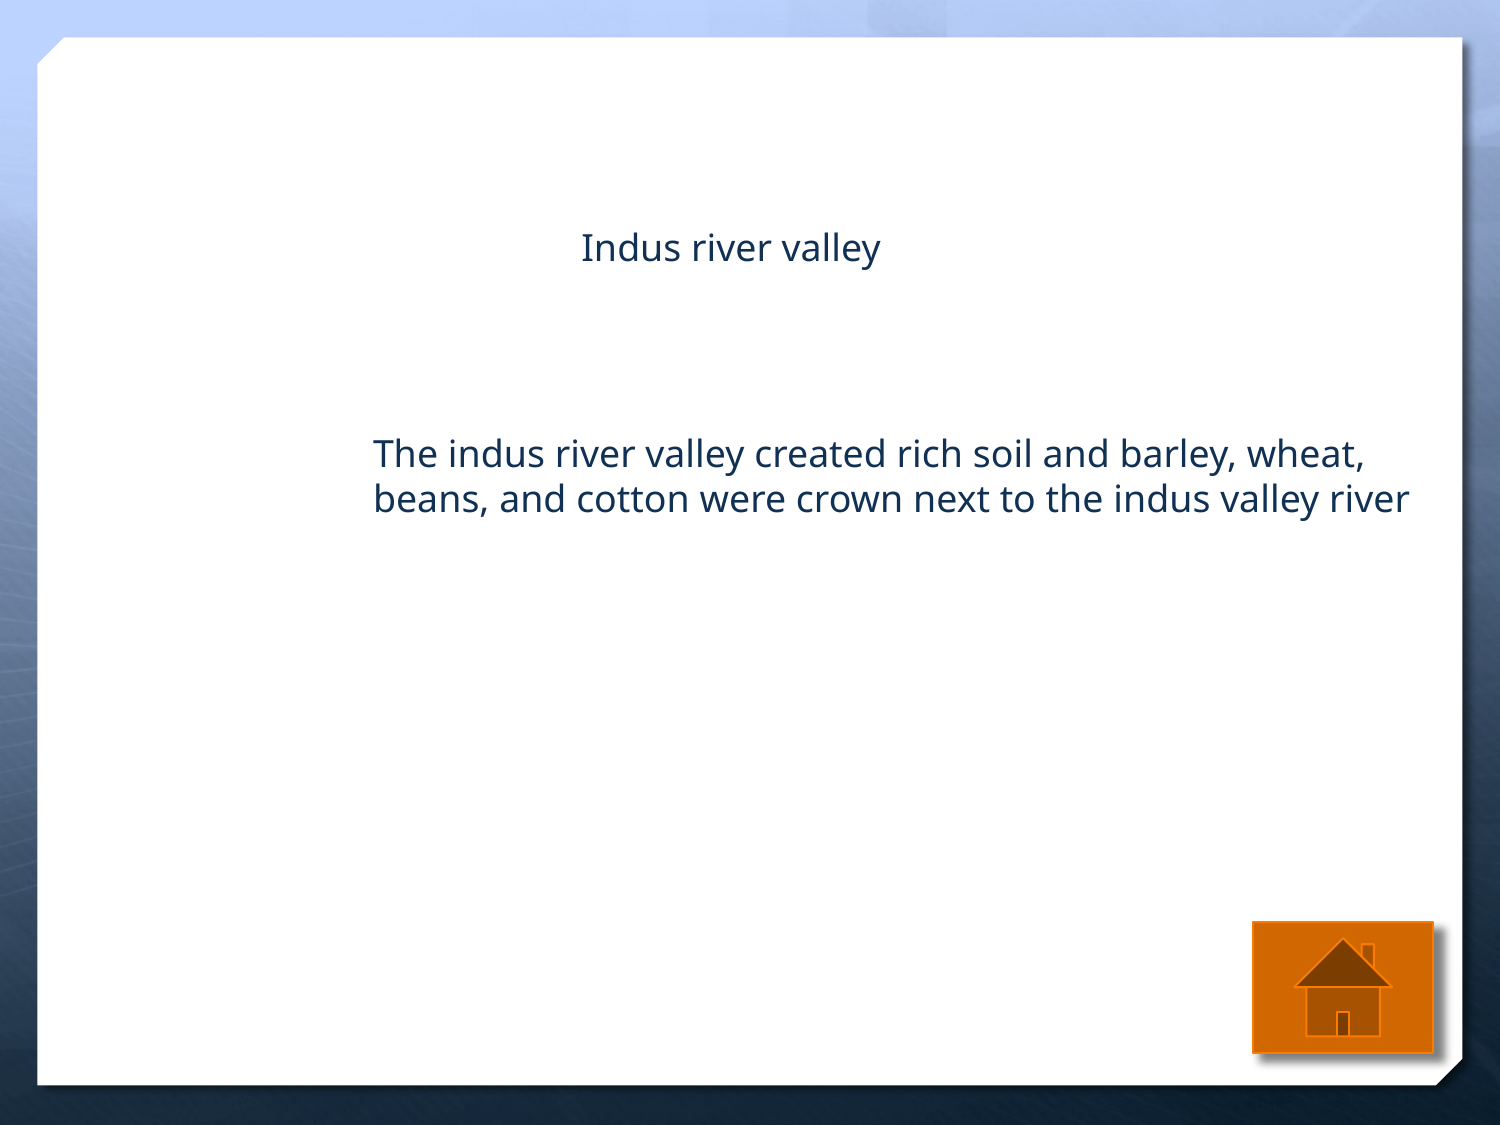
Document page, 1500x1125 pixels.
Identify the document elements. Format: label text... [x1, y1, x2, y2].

text_box The indus river valley created rich soil and barley, wheat, beans, and cotton were crown next to the indus valley river [358, 422, 1434, 528]
text_box Indus river valley [566, 216, 927, 276]
text_box [1252, 921, 1434, 1054]
